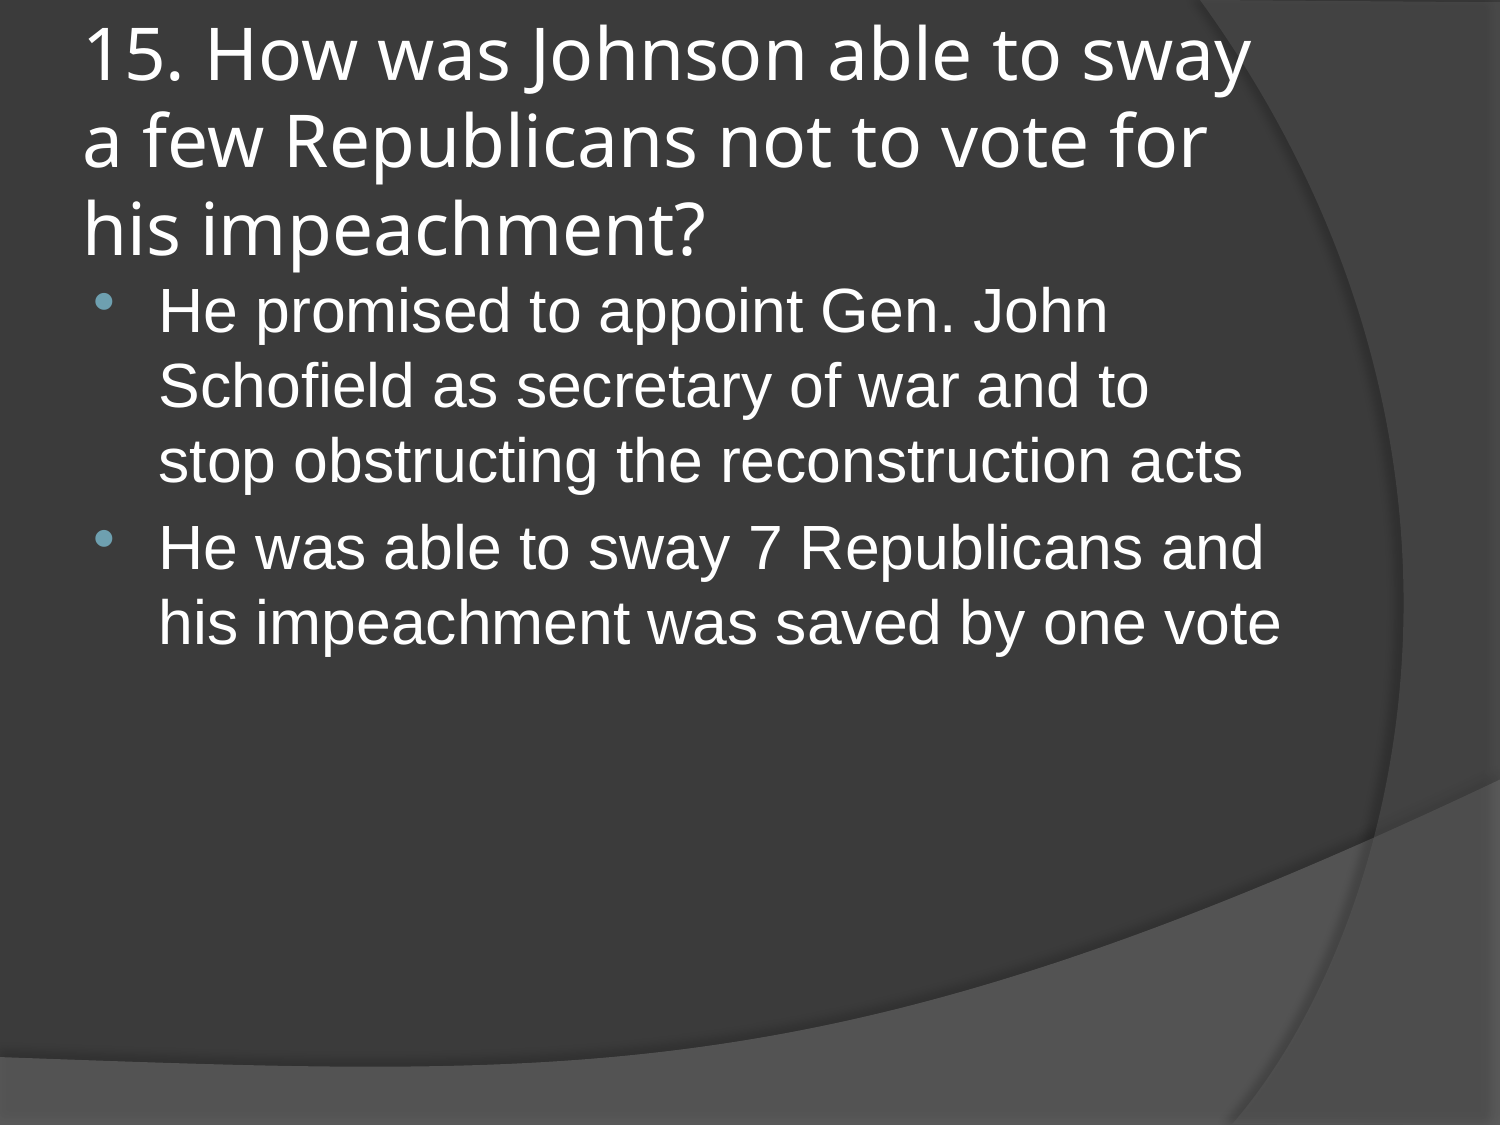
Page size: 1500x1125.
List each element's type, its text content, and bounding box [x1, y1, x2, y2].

title 15. How was Johnson able to sway a few Republicans not to vote for his impeachment? [75, 45, 1300, 233]
list He promised to appoint Gen. John Schofield as secretary of war and to stop obstructing the reconstruction acts He was able to sway 7 Republicans and his impeachment was saved by one vote [75, 262, 1300, 1005]
